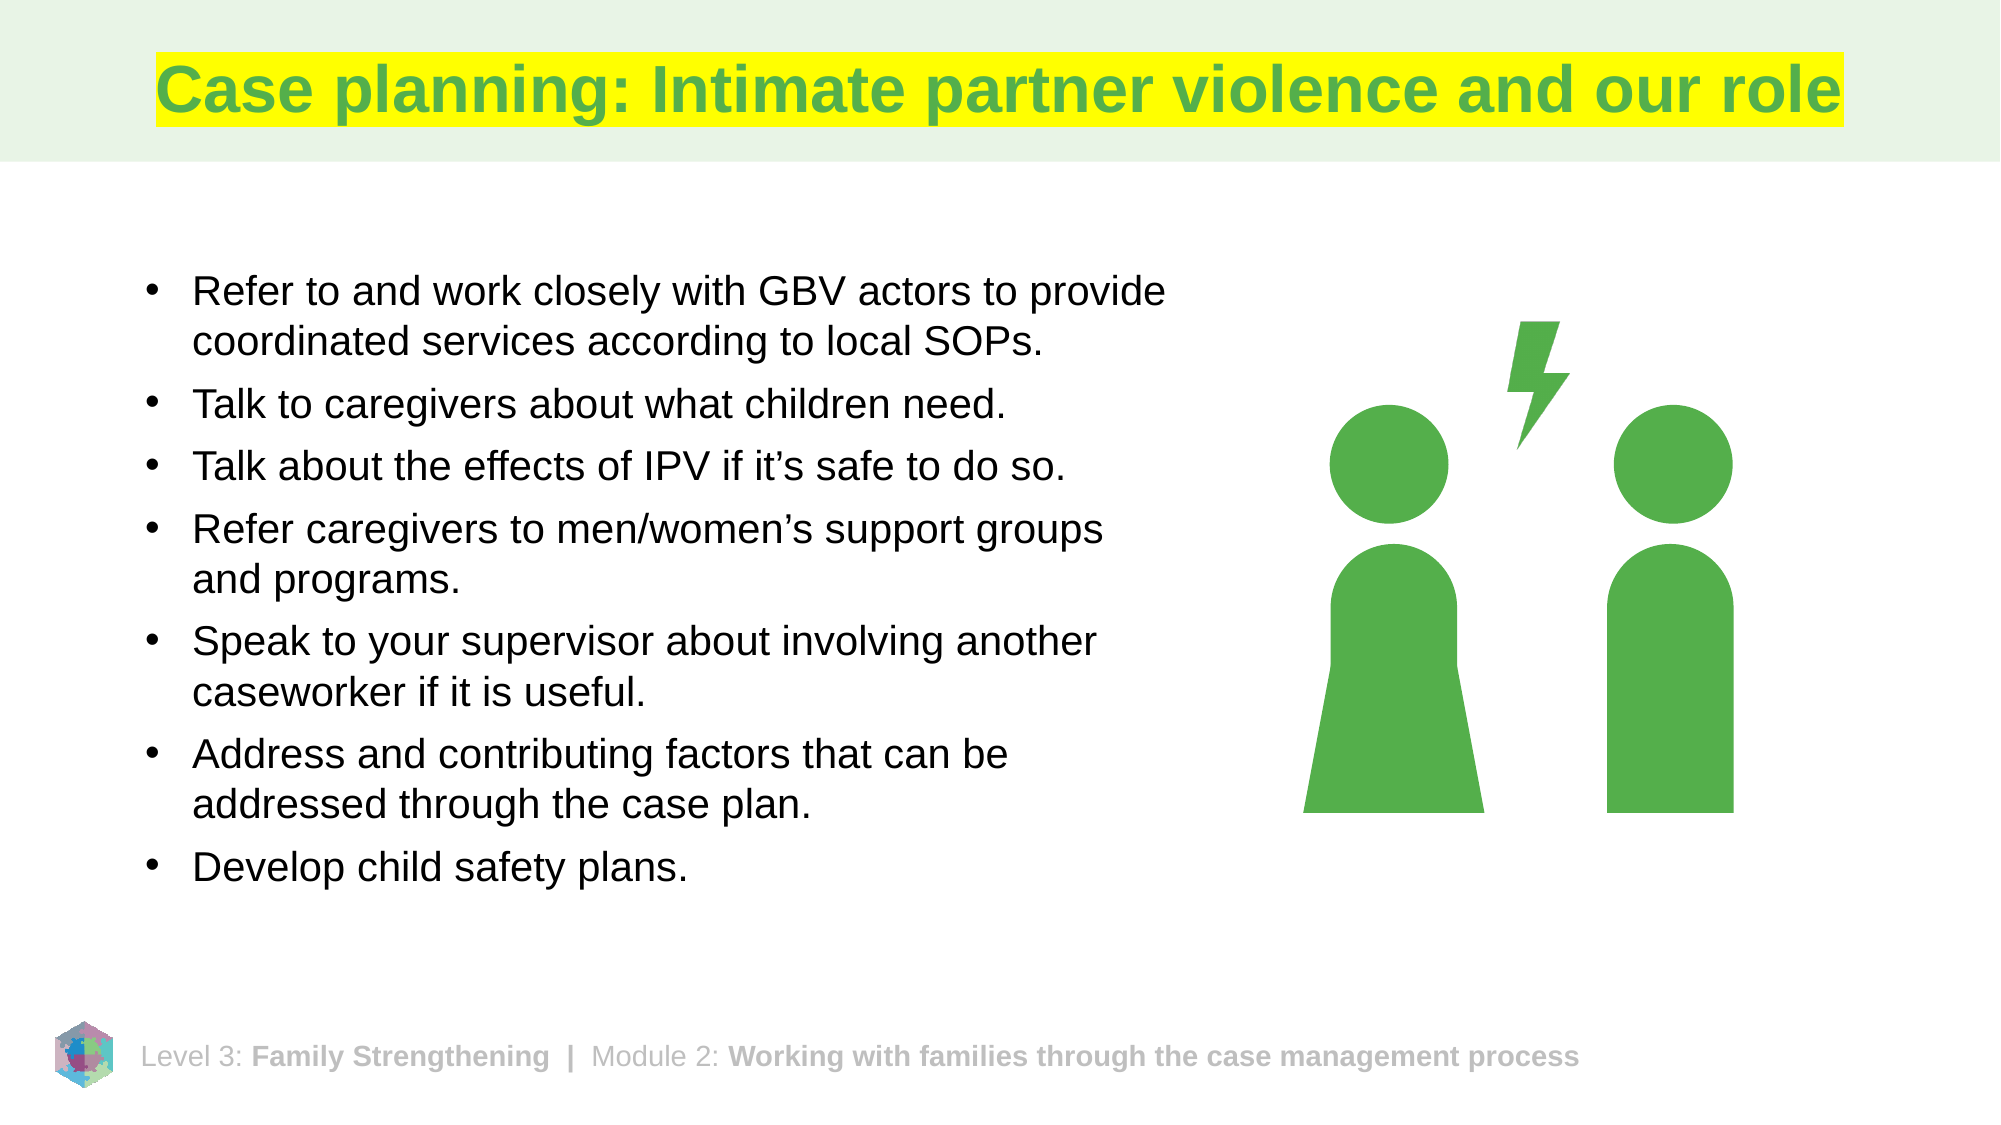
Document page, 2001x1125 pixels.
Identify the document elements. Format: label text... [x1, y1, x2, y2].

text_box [1303, 404, 1485, 813]
picture [1463, 310, 1614, 461]
title Case planning: Intimate partner violence and our role [137, 19, 1863, 163]
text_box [1607, 404, 1734, 813]
text_box Refer to and work closely with GBV actors to provide coordinated services according to local SOPs. Talk to caregivers about what children need. Talk about the effects of IPV if it’s safe to do so. Refer caregivers to men/women’s support groups and programs. Speak to your supervisor about involving another caseworker if it is useful. Address and contributing factors that can be addressed through the case plan. Develop child safety plans. [130, 256, 1196, 897]
picture [55, 1021, 113, 1088]
